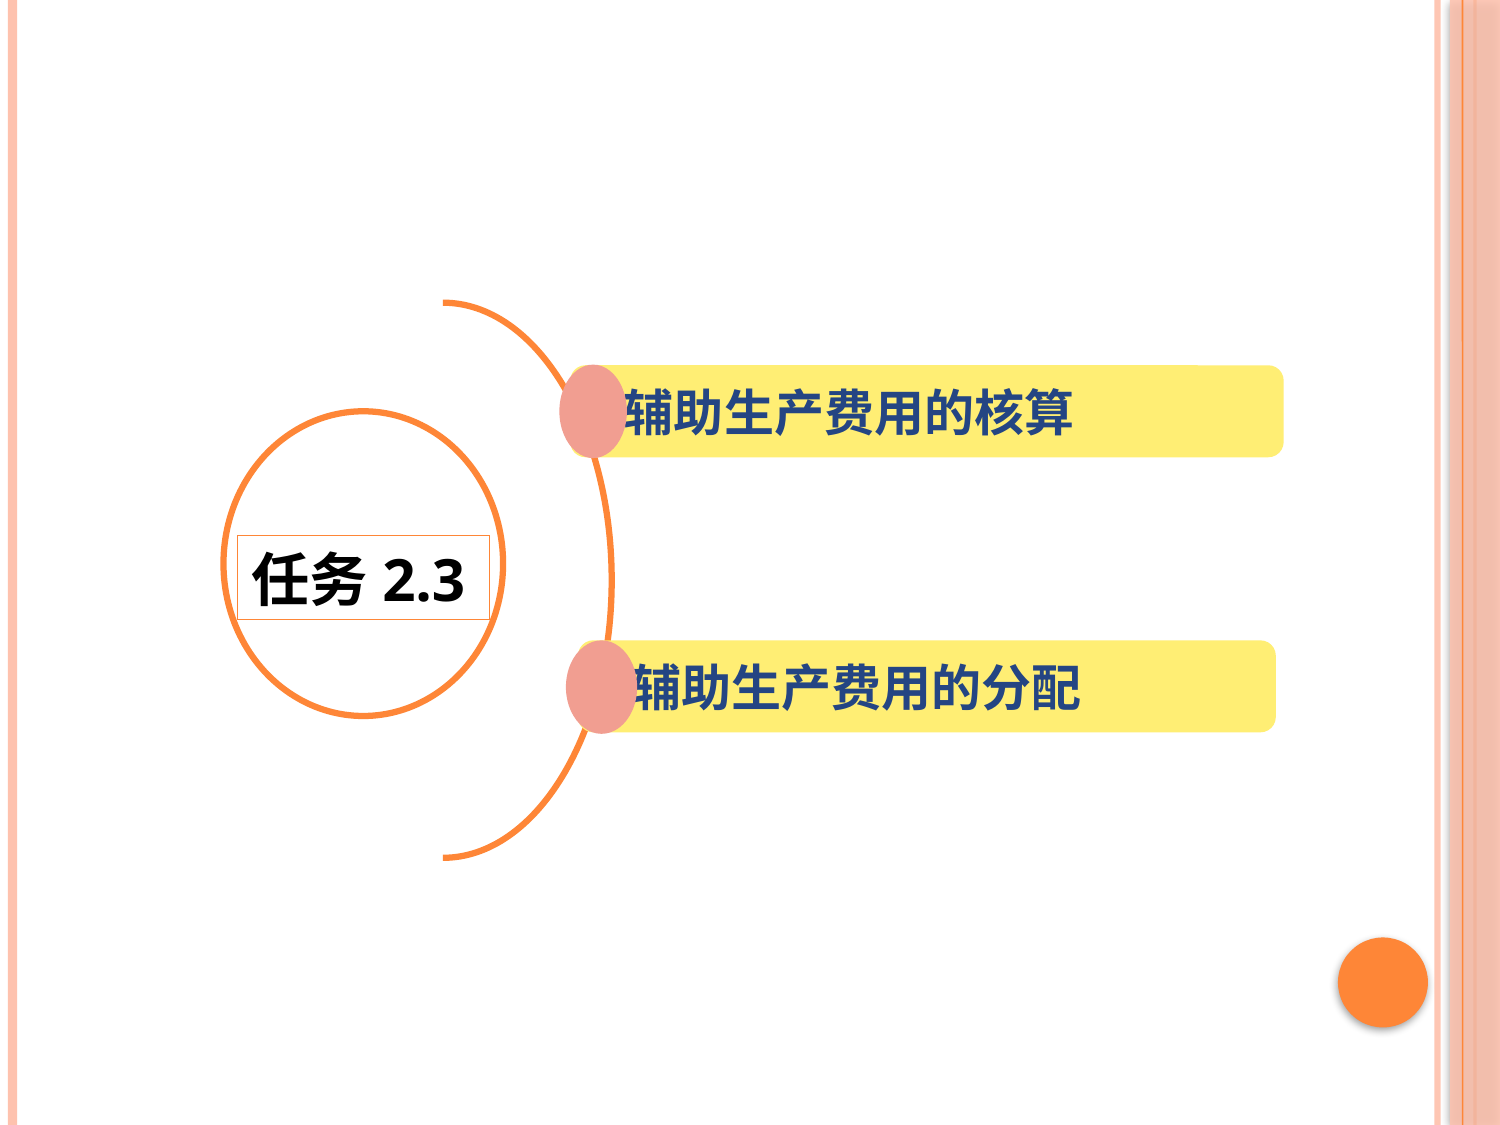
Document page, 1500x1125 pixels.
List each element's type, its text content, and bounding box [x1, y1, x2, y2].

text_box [565, 639, 1277, 735]
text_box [558, 364, 1285, 459]
text_box [221, 409, 506, 719]
text_box [442, 300, 614, 860]
text_box 任务2.3 [237, 535, 490, 620]
